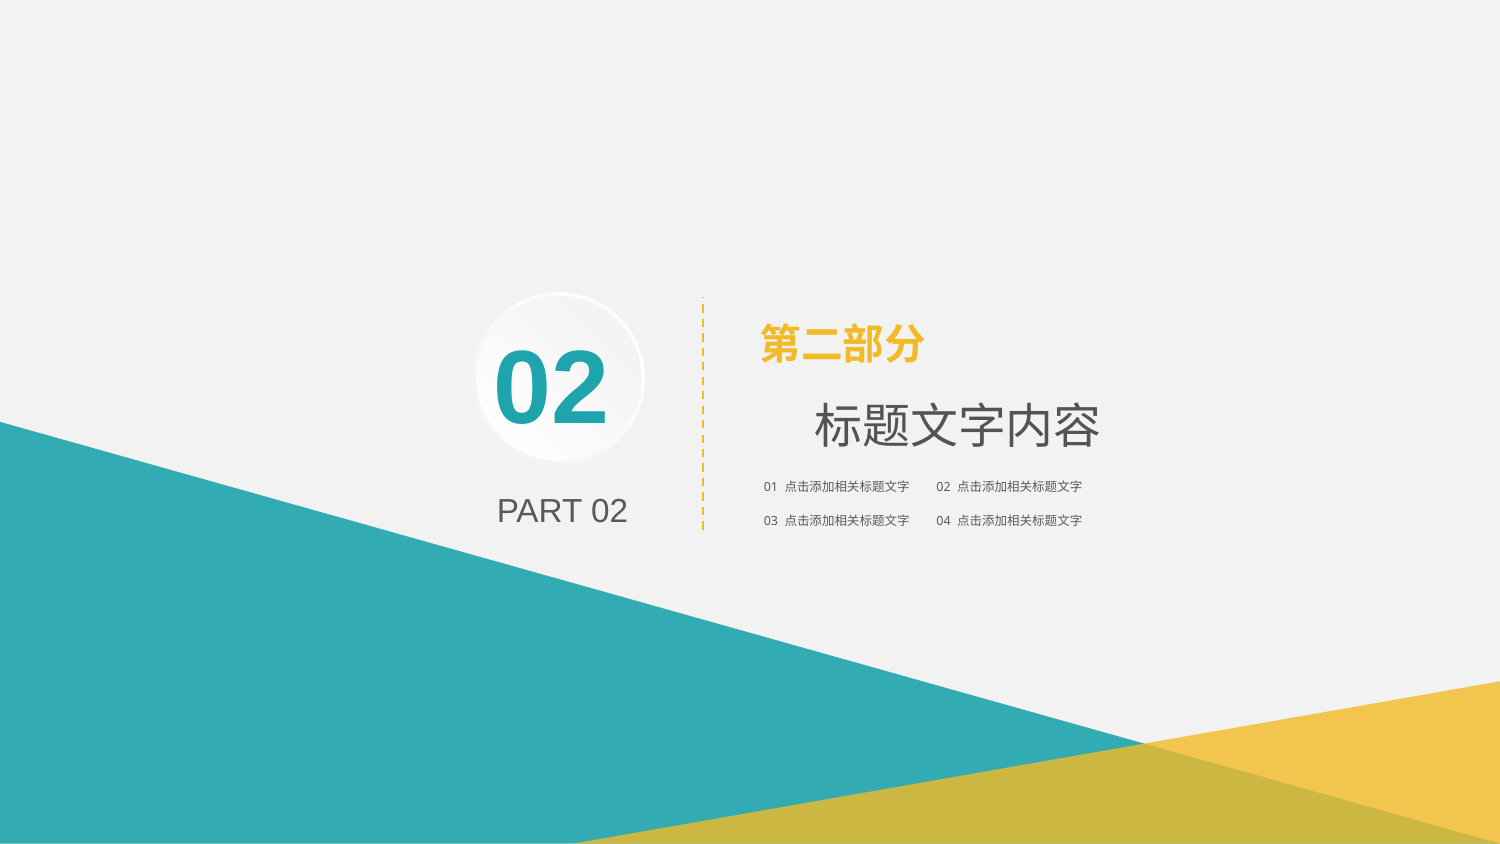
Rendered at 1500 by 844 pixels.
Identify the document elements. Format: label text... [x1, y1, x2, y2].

text_box PART 02 [496, 489, 645, 530]
text_box [571, 679, 1500, 844]
text_box [0, 419, 1143, 844]
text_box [472, 292, 646, 465]
text_box 第二部分 标题文字内容 [735, 312, 1113, 464]
text_box 01 点击添加相关标题文字 [753, 474, 926, 500]
text_box 03 点击添加相关标题文字 [753, 508, 926, 533]
text_box 02 点击添加相关标题文字 [926, 474, 1109, 500]
text_box 04 点击添加相关标题文字 [926, 508, 1109, 533]
